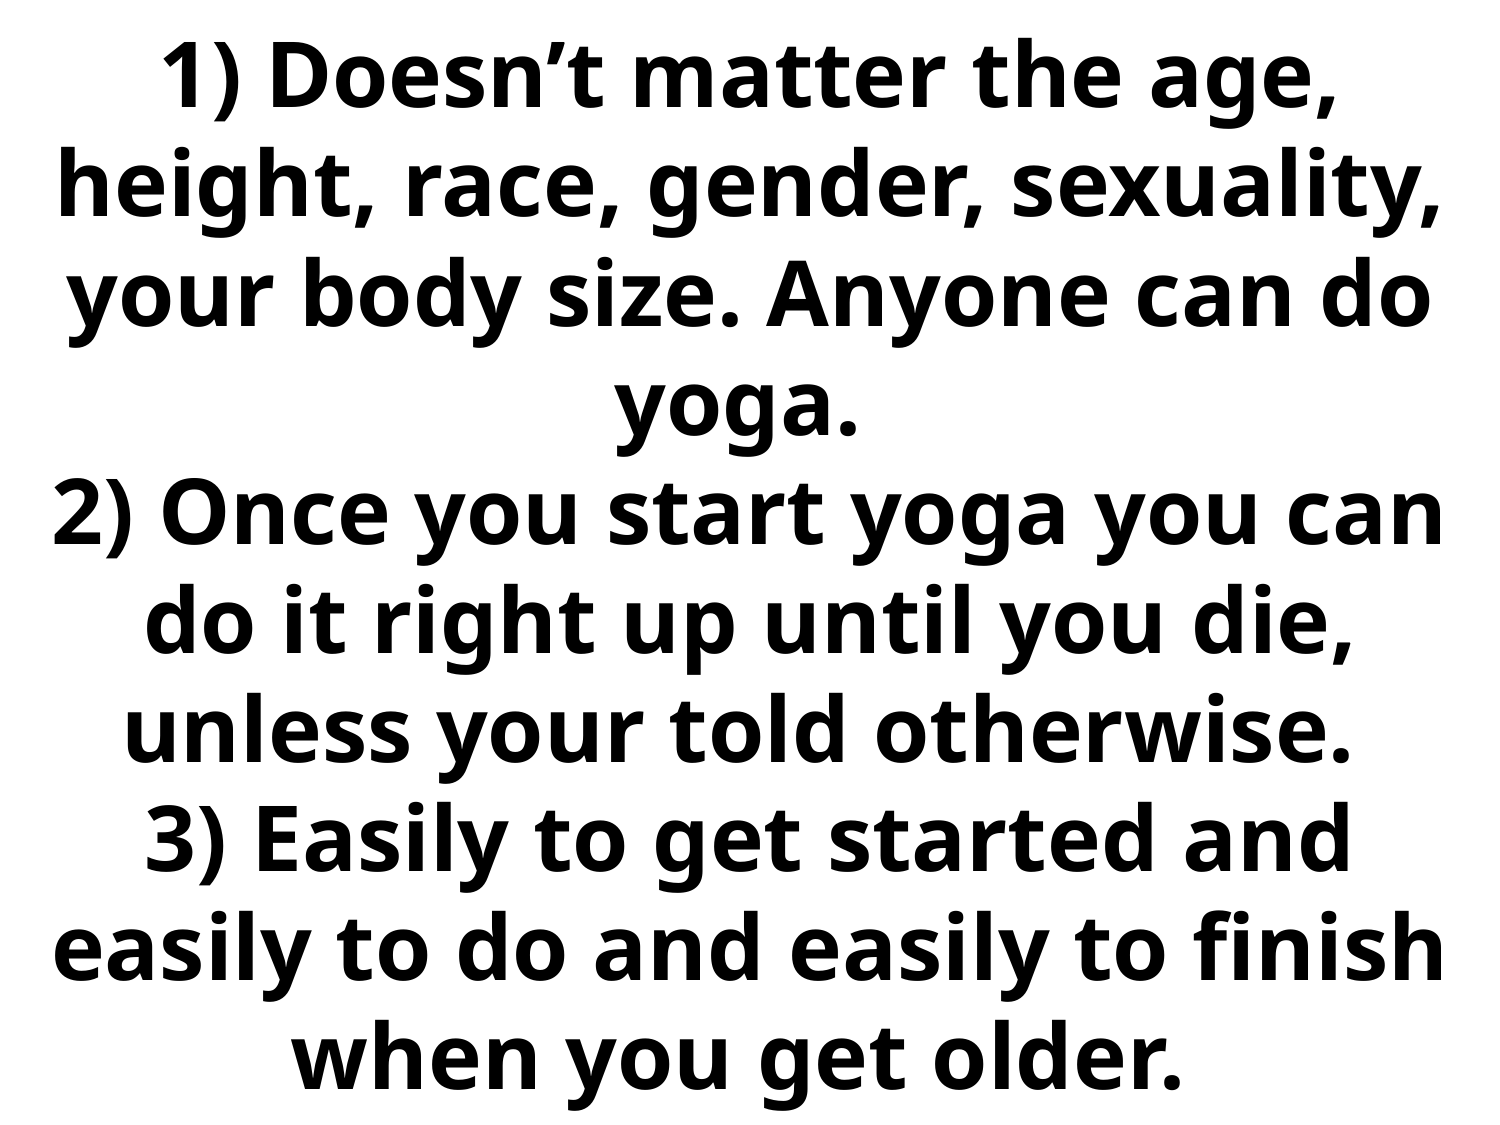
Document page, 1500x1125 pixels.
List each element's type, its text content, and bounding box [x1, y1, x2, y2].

title 1) Doesn’t matter the age, height, race, gender, sexuality, your body size. Anyone can do yoga. 2) Once you start yoga you can do it right up until you die, unless your told otherwise. 3) Easily to get started and easily to do and easily to finish when you get older. [0, 0, 1500, 1125]
